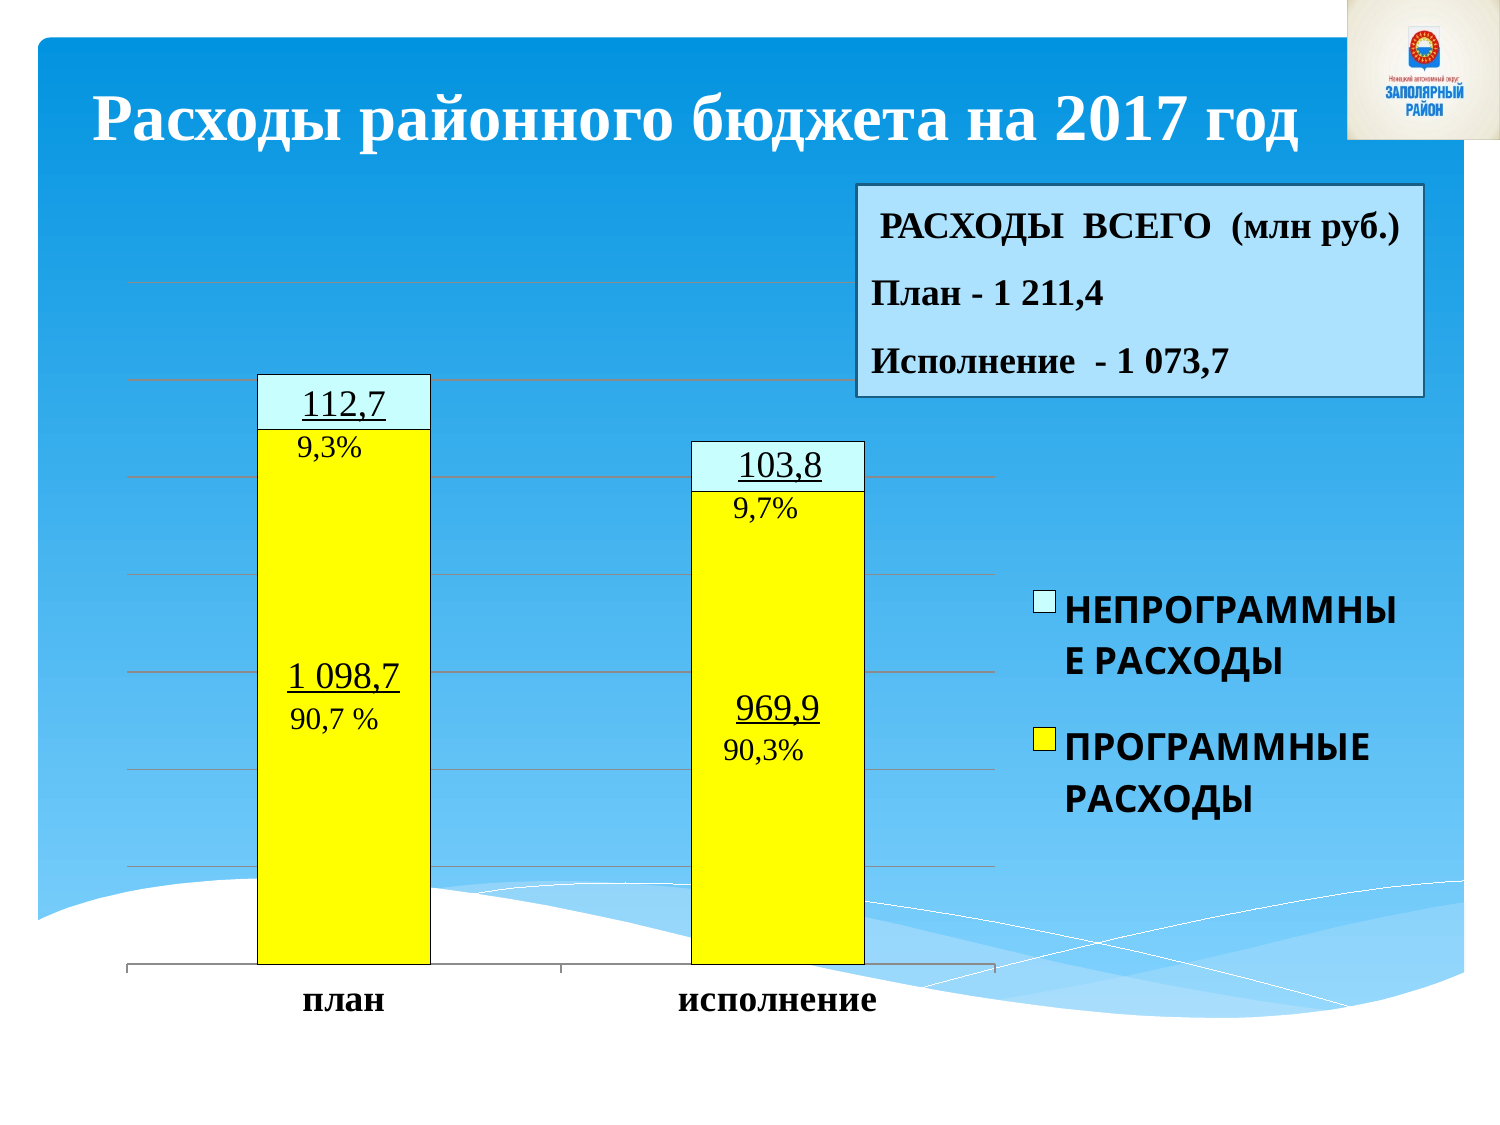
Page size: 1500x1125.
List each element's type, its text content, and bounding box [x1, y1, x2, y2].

text_box Расходы районного бюджета на 2017 год [64, 66, 1329, 162]
picture [1347, 0, 1500, 140]
chart [100, 266, 1425, 1036]
text_box РАСХОДЫ ВСЕГО (млн руб.) План - 1 211,4 Исполнение - 1 073,7 [855, 183, 1425, 266]
